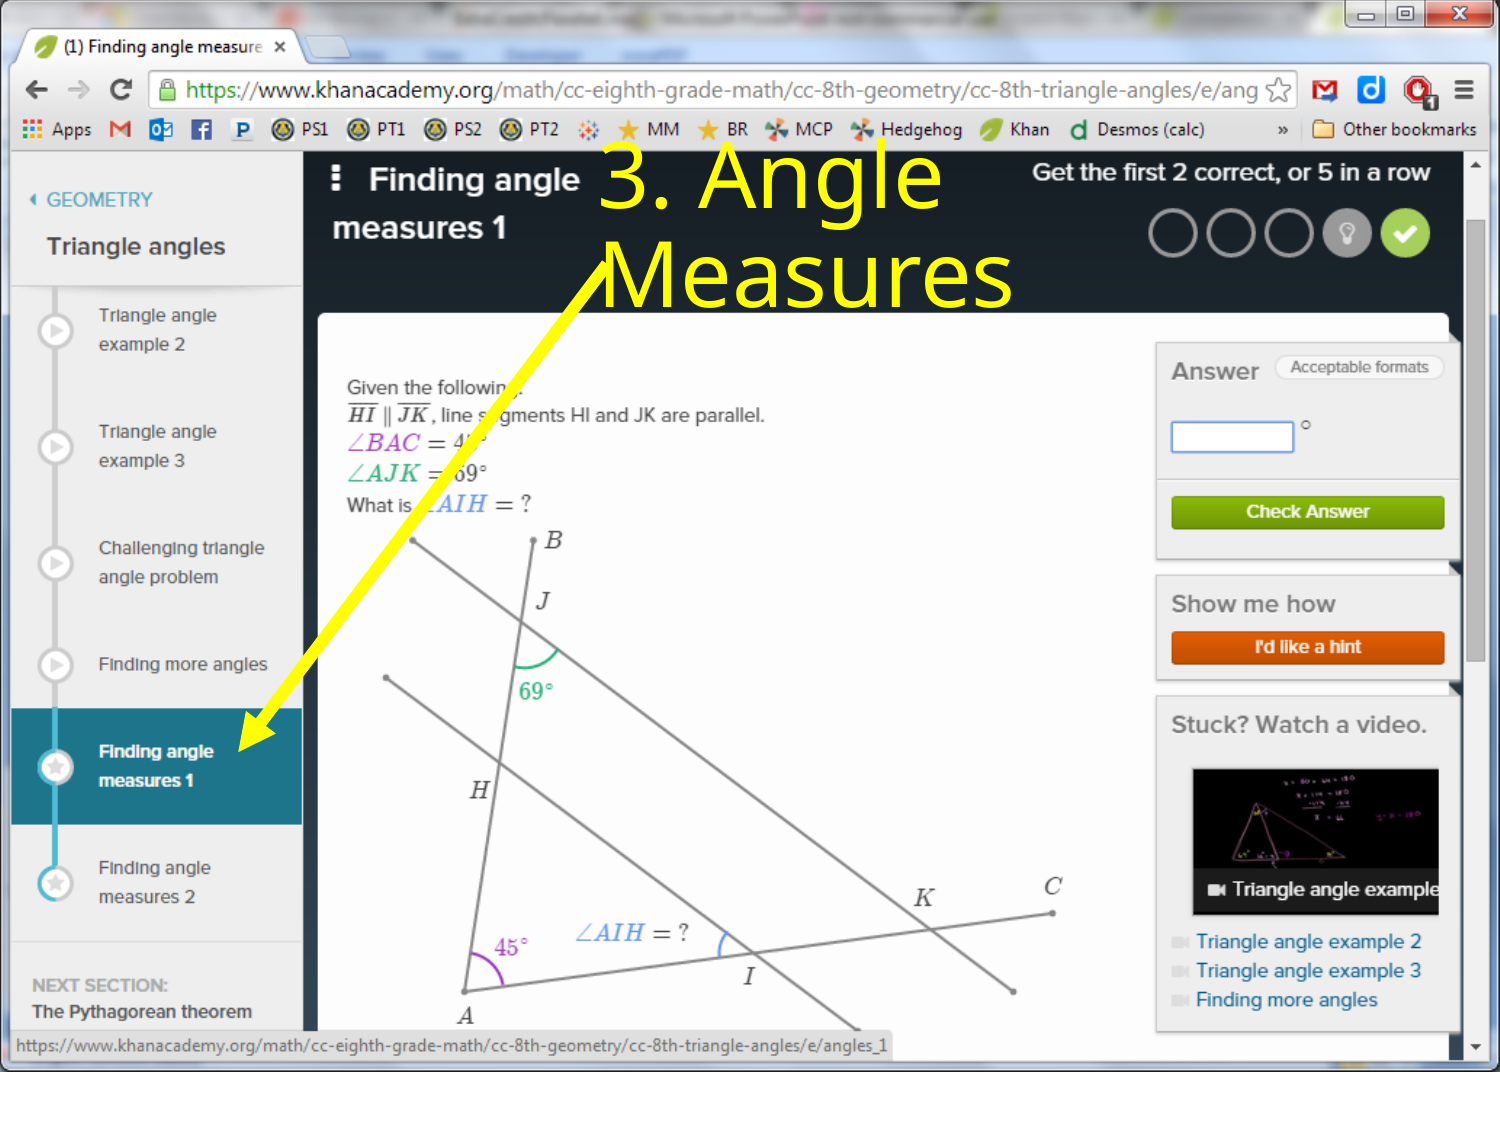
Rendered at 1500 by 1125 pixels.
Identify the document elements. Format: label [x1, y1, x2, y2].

text_box [238, 264, 608, 753]
picture [0, 0, 1500, 1072]
